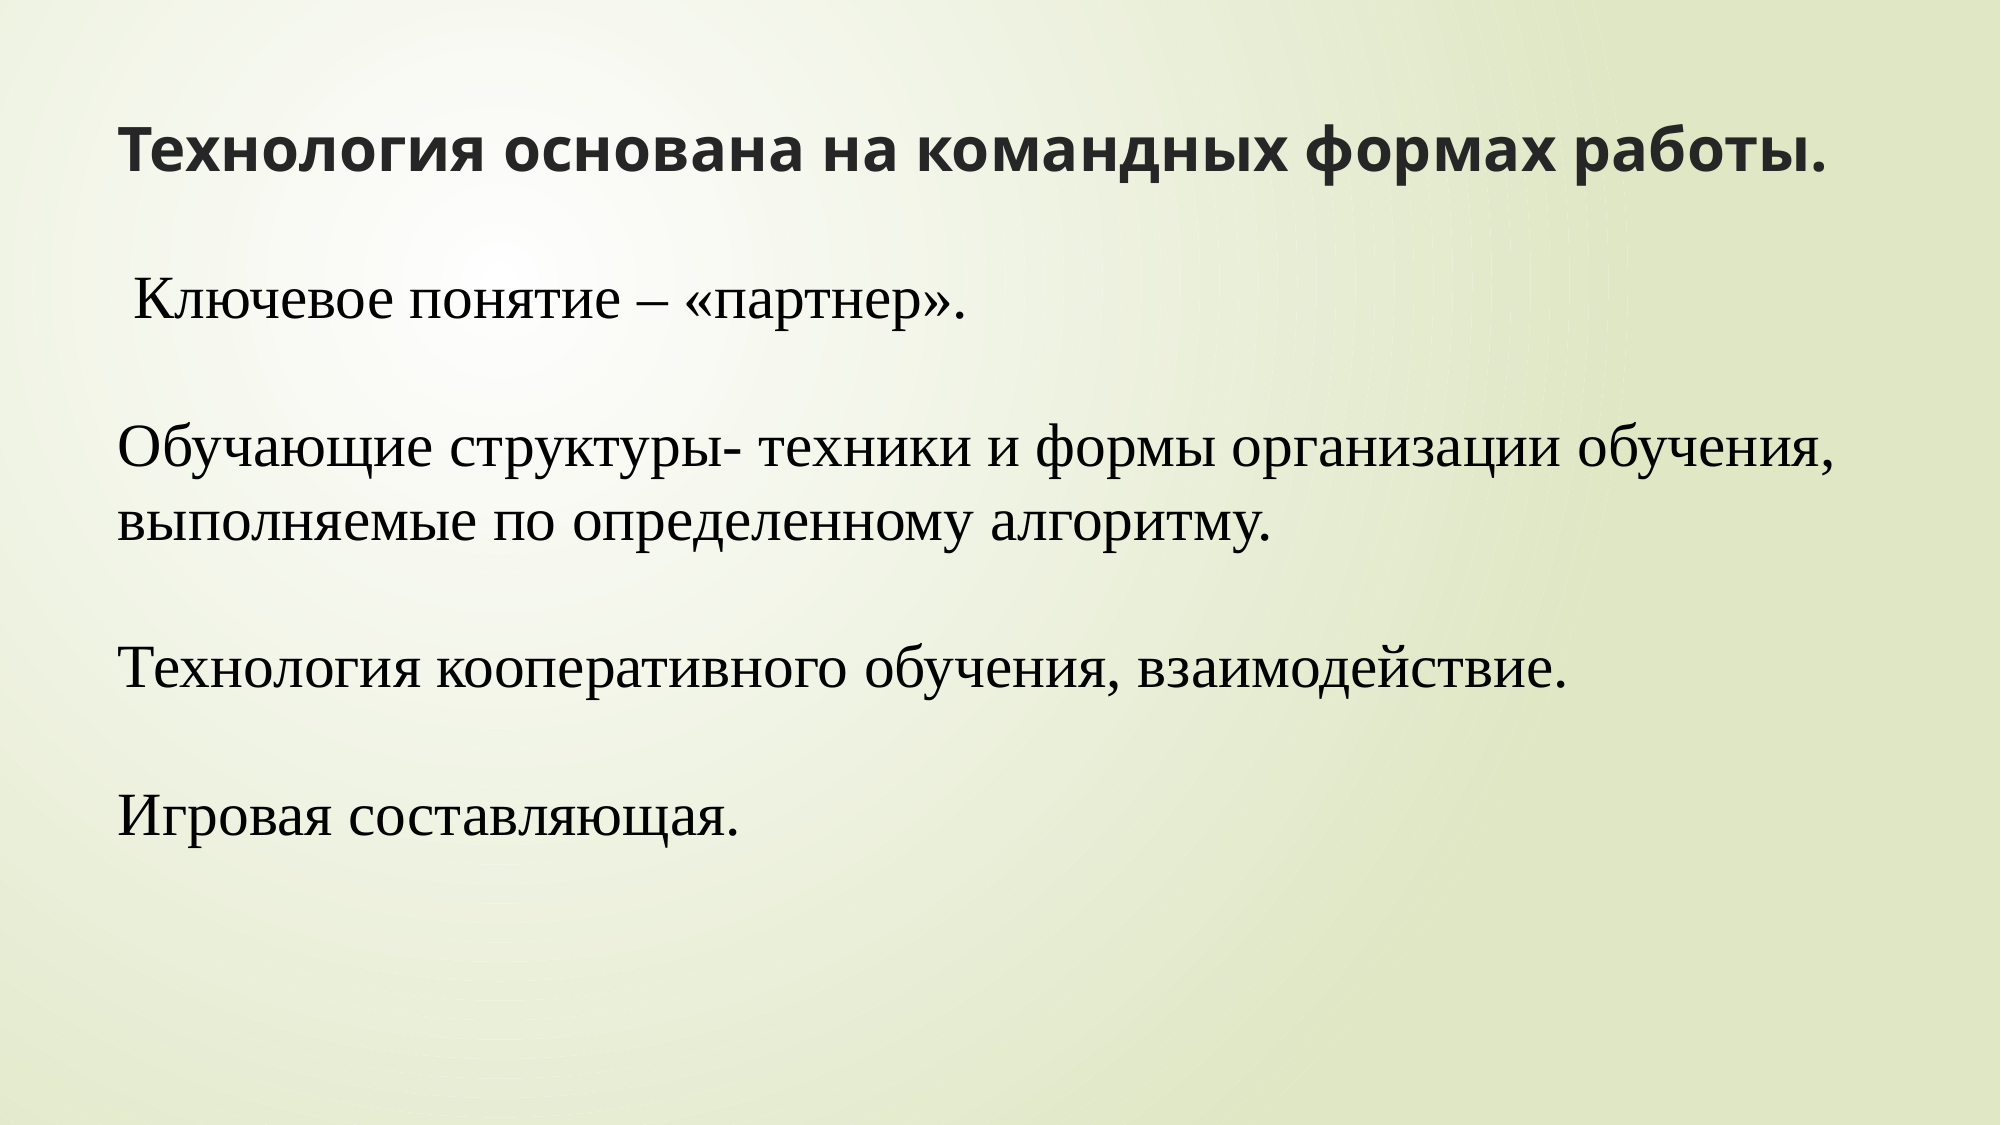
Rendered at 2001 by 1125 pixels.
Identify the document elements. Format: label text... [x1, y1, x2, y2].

title Технология основана на командных формах работы. Ключевое понятие – «партнер». Обучающие структуры- техники и формы организации обучения, выполняемые по определенному алгоритму. Технология кооперативного обучения, взаимодействие. Игровая составляющая. [102, 102, 1888, 1100]
